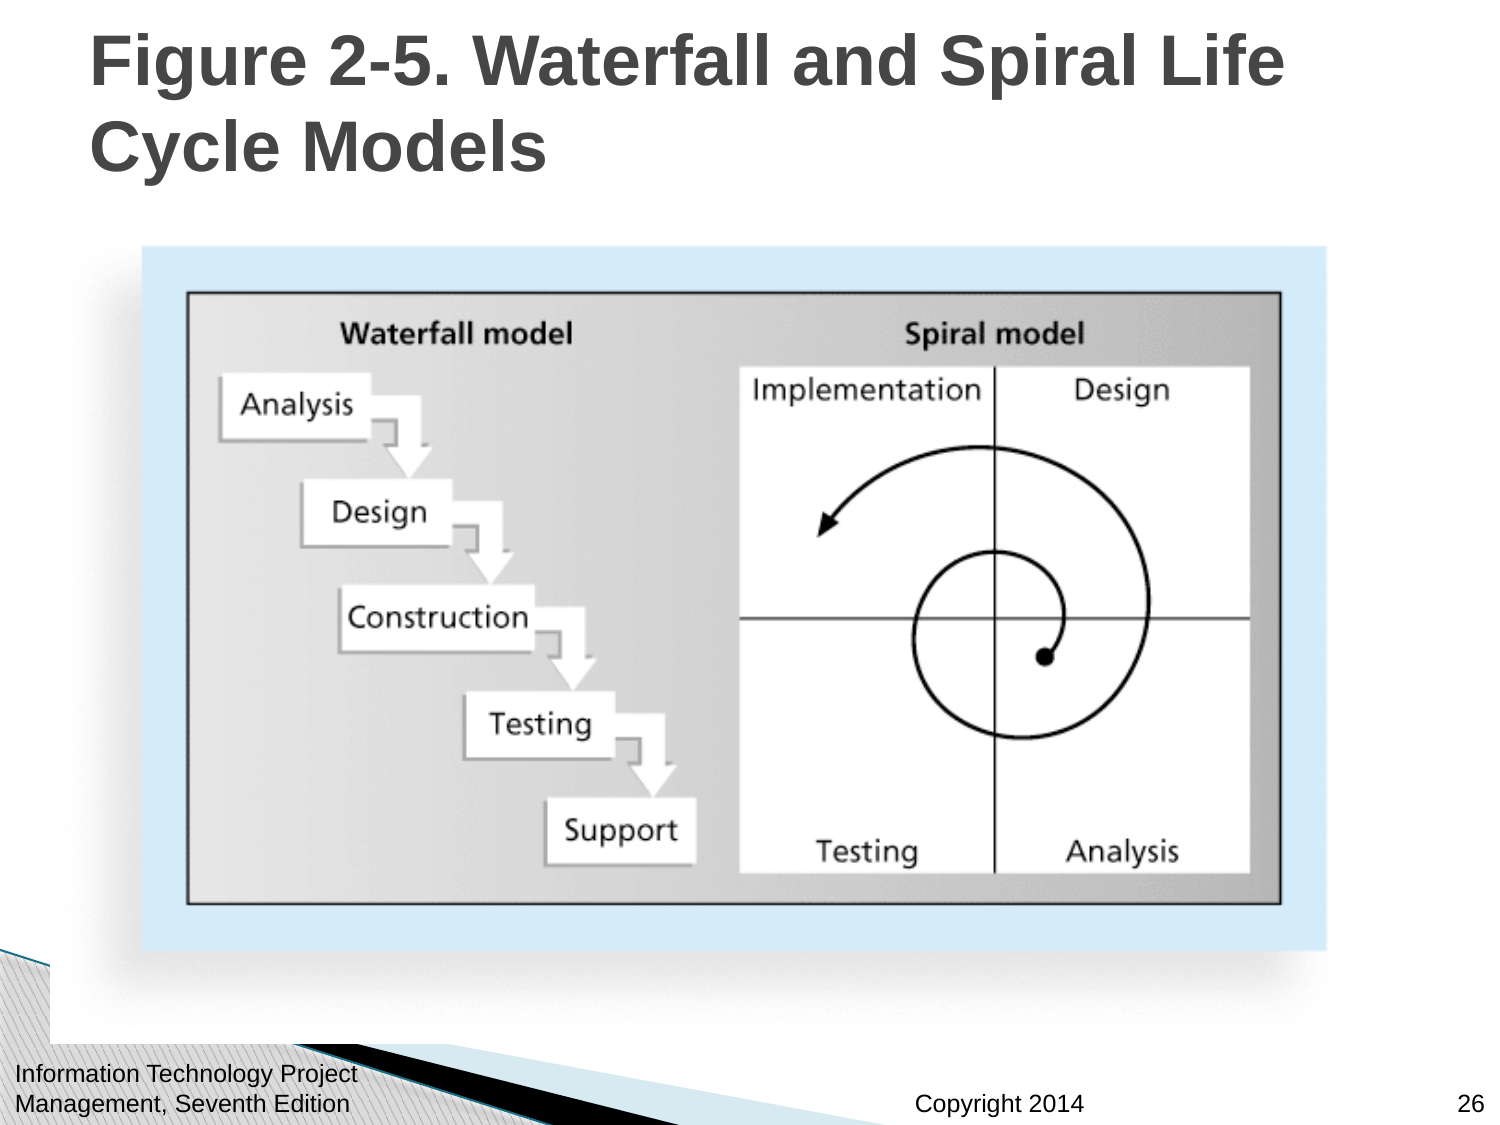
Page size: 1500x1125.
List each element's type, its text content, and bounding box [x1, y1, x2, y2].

title Figure 2-5. Waterfall and Spiral Life Cycle Models [75, 6, 1425, 194]
slide_number 26 [1408, 1065, 1500, 1125]
footer Information Technology Project Management, Seventh Edition [0, 1065, 425, 1125]
picture [49, 224, 1351, 1044]
